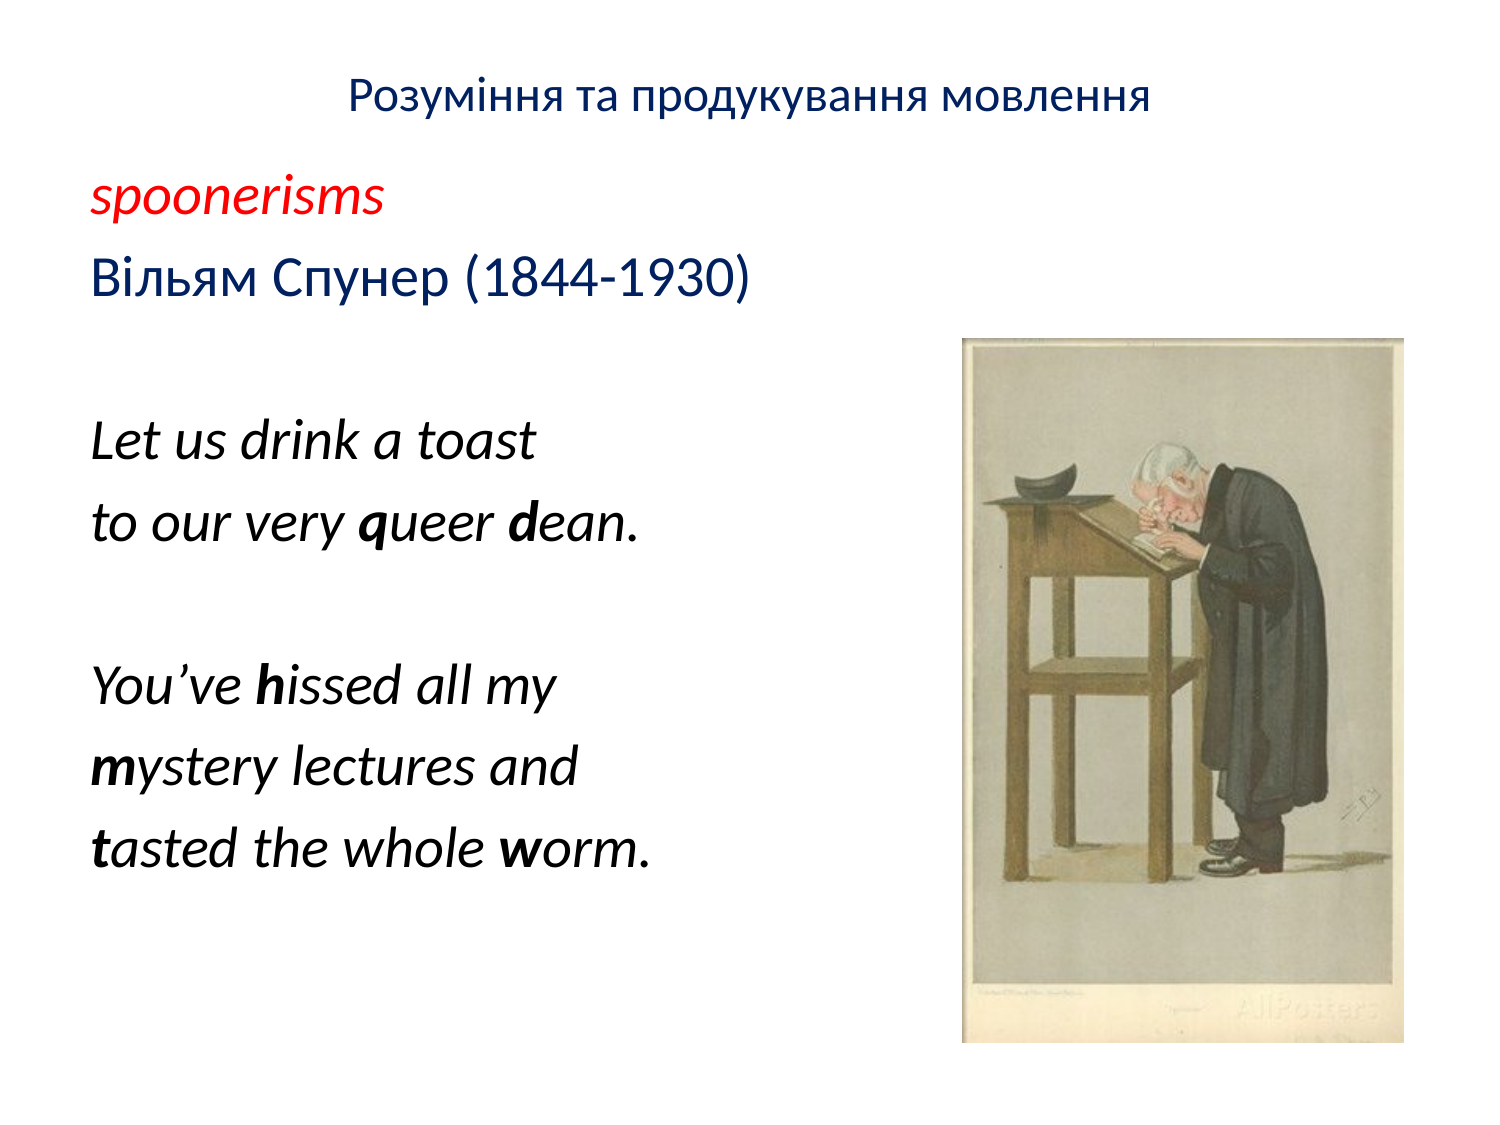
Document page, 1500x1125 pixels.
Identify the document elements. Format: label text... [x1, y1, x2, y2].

title Розуміння та продукування мовлення [75, 45, 1425, 138]
list spoonerisms Вільям Спунер (1844-1930) Let us drink a toast to our very queer dean. You’ve hissed all my mystery lectures and tasted the whole worm. [75, 149, 1425, 1005]
picture [962, 337, 1404, 1044]
